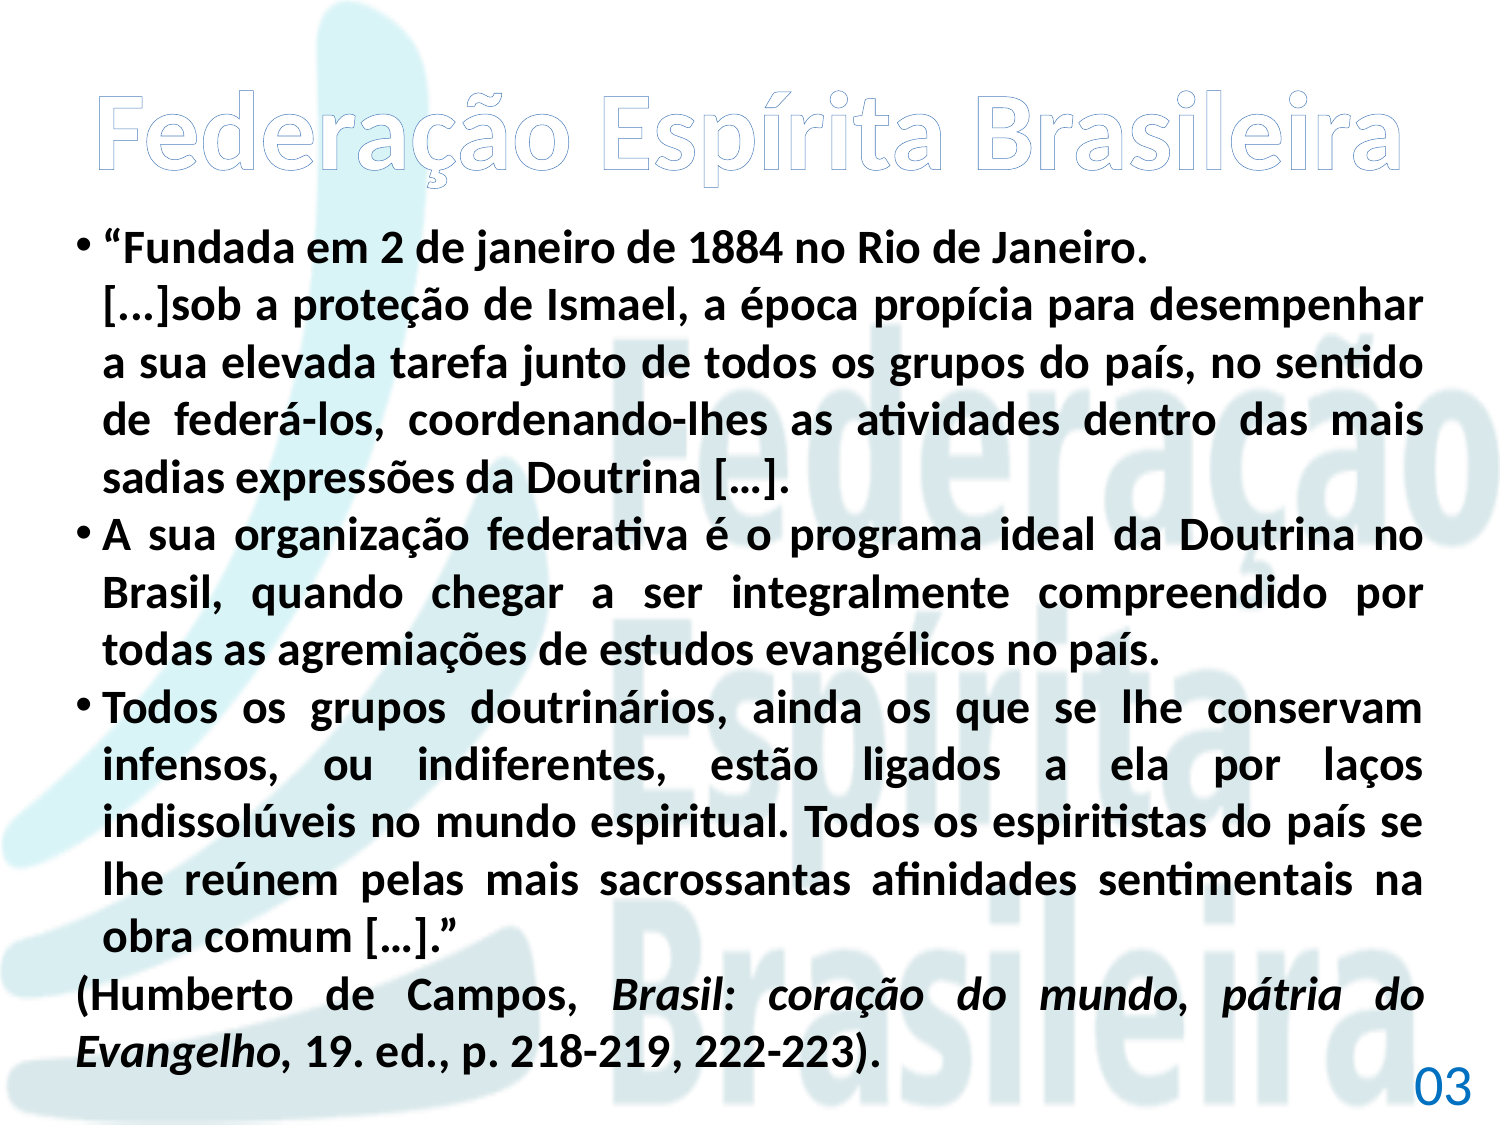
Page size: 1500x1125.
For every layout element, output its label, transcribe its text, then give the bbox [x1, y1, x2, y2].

title Federação Espírita Brasileira [75, 30, 1425, 208]
text_box 03 [1387, 1040, 1500, 1125]
text_box “Fundada em 2 de janeiro de 1884 no Rio de Janeiro. [...]sob a proteção de Ismael, a época propícia para desempenhar a sua elevada tarefa junto de todos os grupos do país, no sentido de federá-los, coordenando-lhes as atividades dentro das mais sadias expressões da Doutrina […]. A sua organização federativa é o programa ideal da Doutrina no Brasil, quando chegar a ser integralmente compreendido por todas as agremiações de estudos evangélicos no país. Todos os grupos doutrinários, ainda os que se lhe conservam infensos, ou indiferentes, estão ligados a ela por laços indissolúveis no mundo espiritual. Todos os espiritistas do país se lhe reúnem pelas mais sacrossantas afinidades sentimentais na obra comum […].” (Humberto de Campos, Brasil: coração do mundo, pátria do Evangelho, 19. ed., p. 218-219, 222-223). [58, 208, 1442, 1085]
